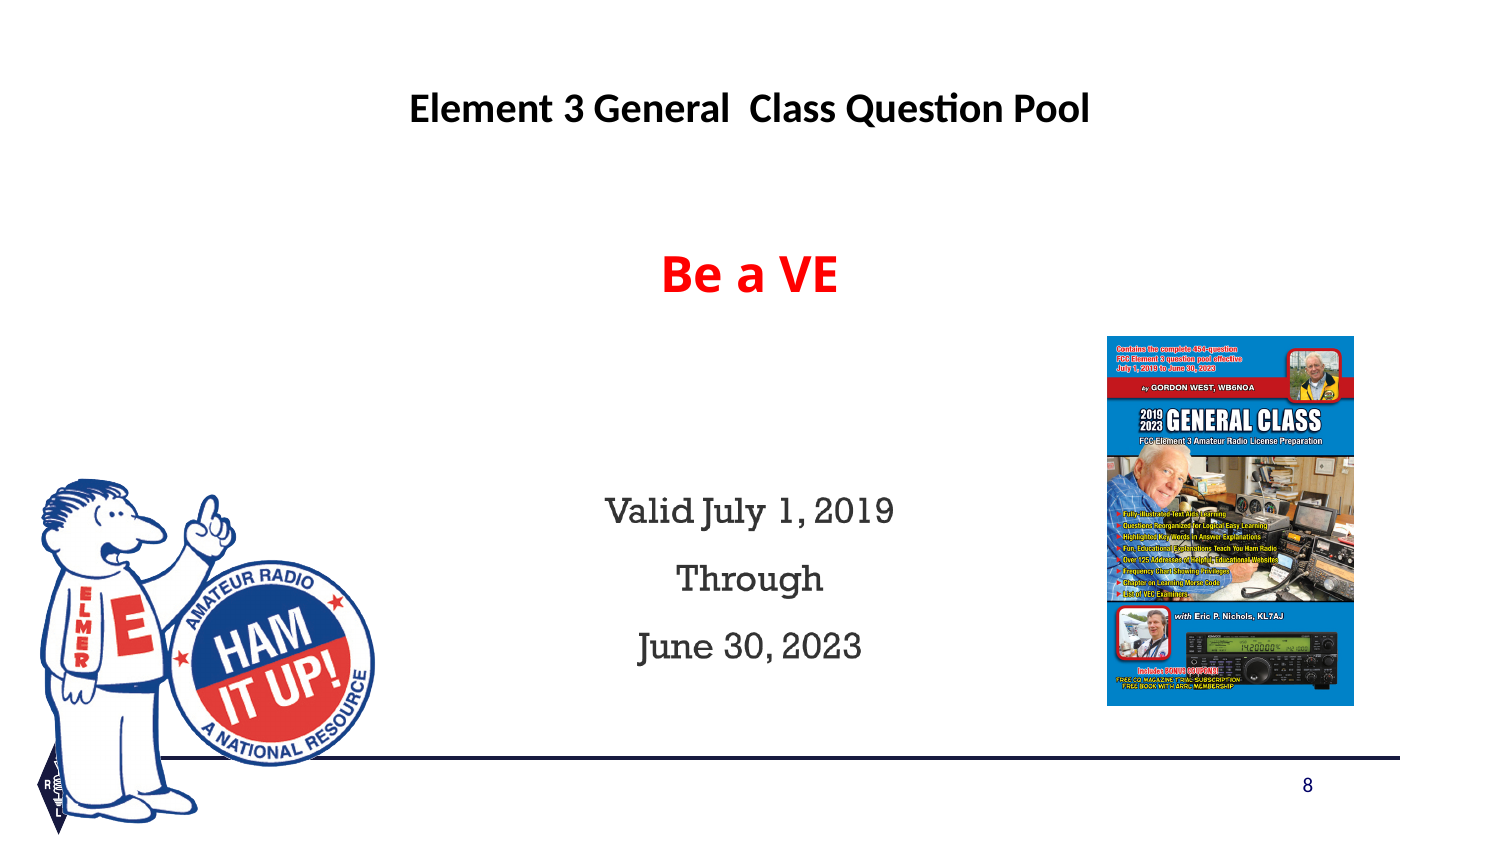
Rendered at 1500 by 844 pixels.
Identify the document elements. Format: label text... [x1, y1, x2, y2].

picture [35, 474, 381, 835]
picture [1107, 437, 1354, 664]
picture [1194, 437, 1247, 444]
slide_number 8 [1302, 761, 1400, 807]
picture [1116, 630, 1338, 690]
picture [1175, 613, 1191, 619]
picture [1195, 613, 1210, 620]
picture [1116, 346, 1242, 374]
picture [555, 474, 945, 689]
picture [1280, 438, 1322, 445]
picture [1107, 348, 1354, 435]
picture [1250, 438, 1277, 445]
text_box Be a VE [561, 242, 939, 303]
title Element 3 General Class Question Pool [187, 84, 1313, 243]
picture [1138, 408, 1252, 434]
picture [1221, 613, 1254, 620]
picture [1257, 613, 1283, 620]
